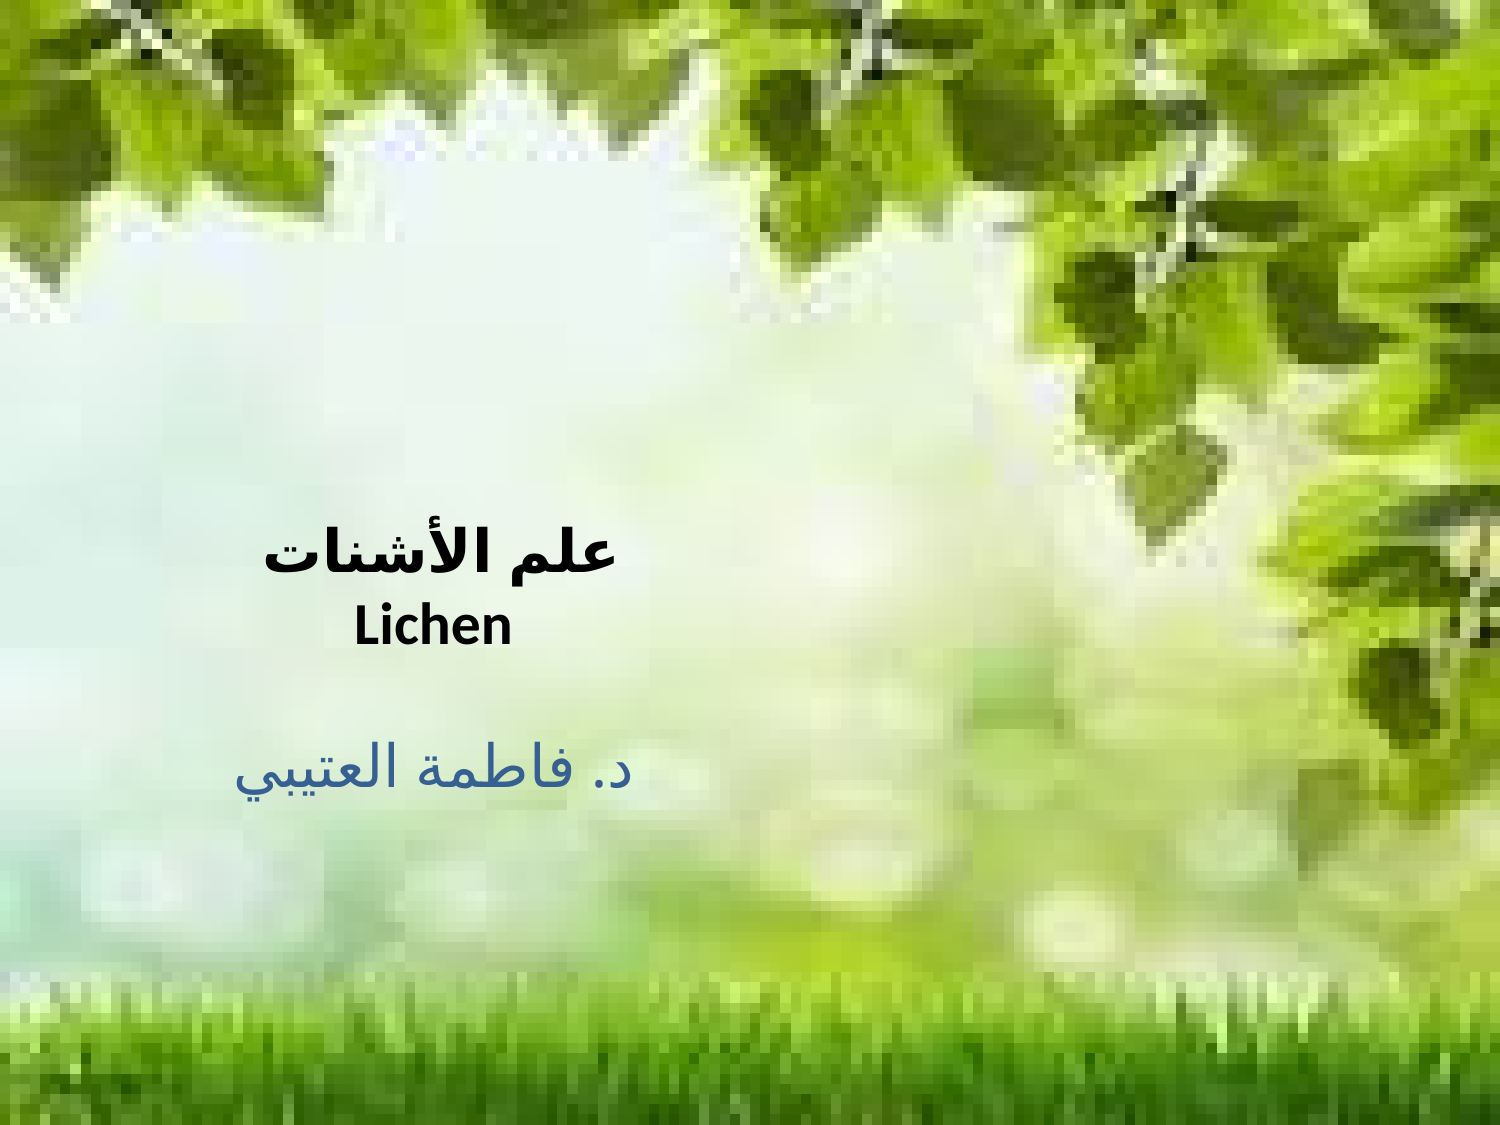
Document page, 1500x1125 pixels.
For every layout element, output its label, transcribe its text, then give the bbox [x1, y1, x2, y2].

title علم الأشنات Lichen د. فاطمة العتيبي [164, 503, 704, 809]
picture [0, 0, 1500, 1125]
